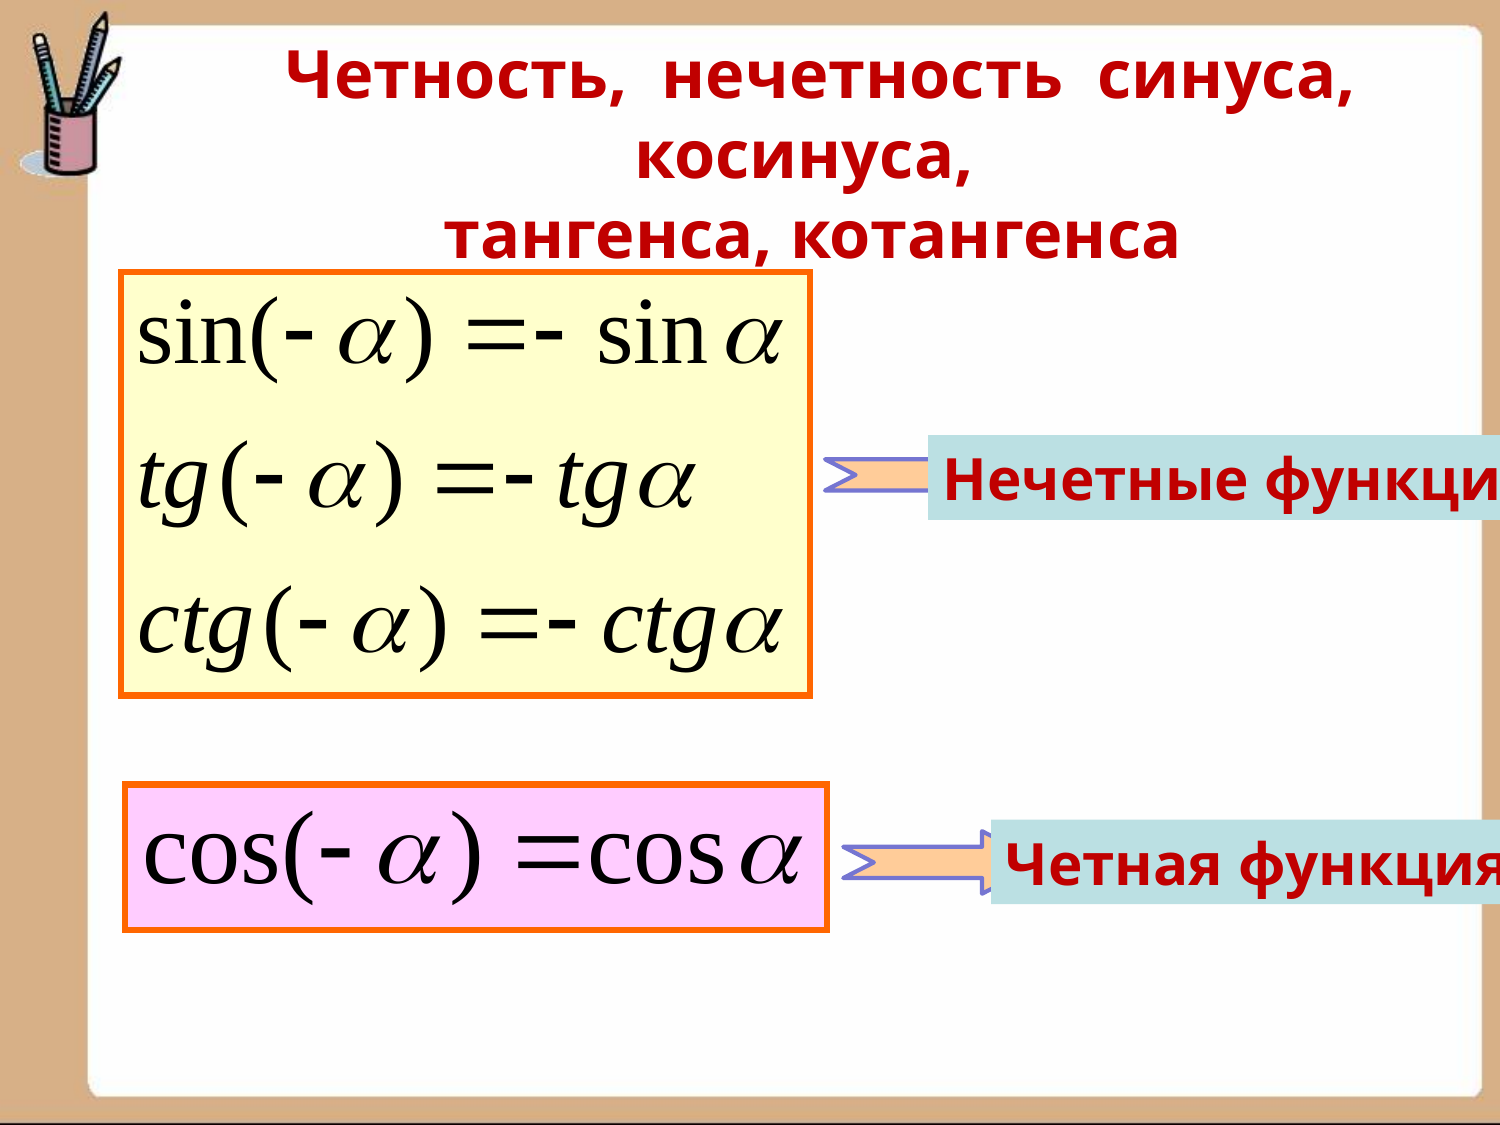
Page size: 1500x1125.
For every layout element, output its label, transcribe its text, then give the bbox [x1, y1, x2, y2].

text_box Нечетные функции [928, 435, 1500, 520]
text_box Четность, нечетность синуса, косинуса, тангенса, котангенса [125, 24, 1500, 280]
picture [0, 0, 1500, 1125]
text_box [128, 787, 825, 927]
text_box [124, 274, 807, 693]
text_box Четная функция [991, 819, 1500, 905]
text_box [822, 457, 928, 493]
text_box [841, 829, 991, 896]
